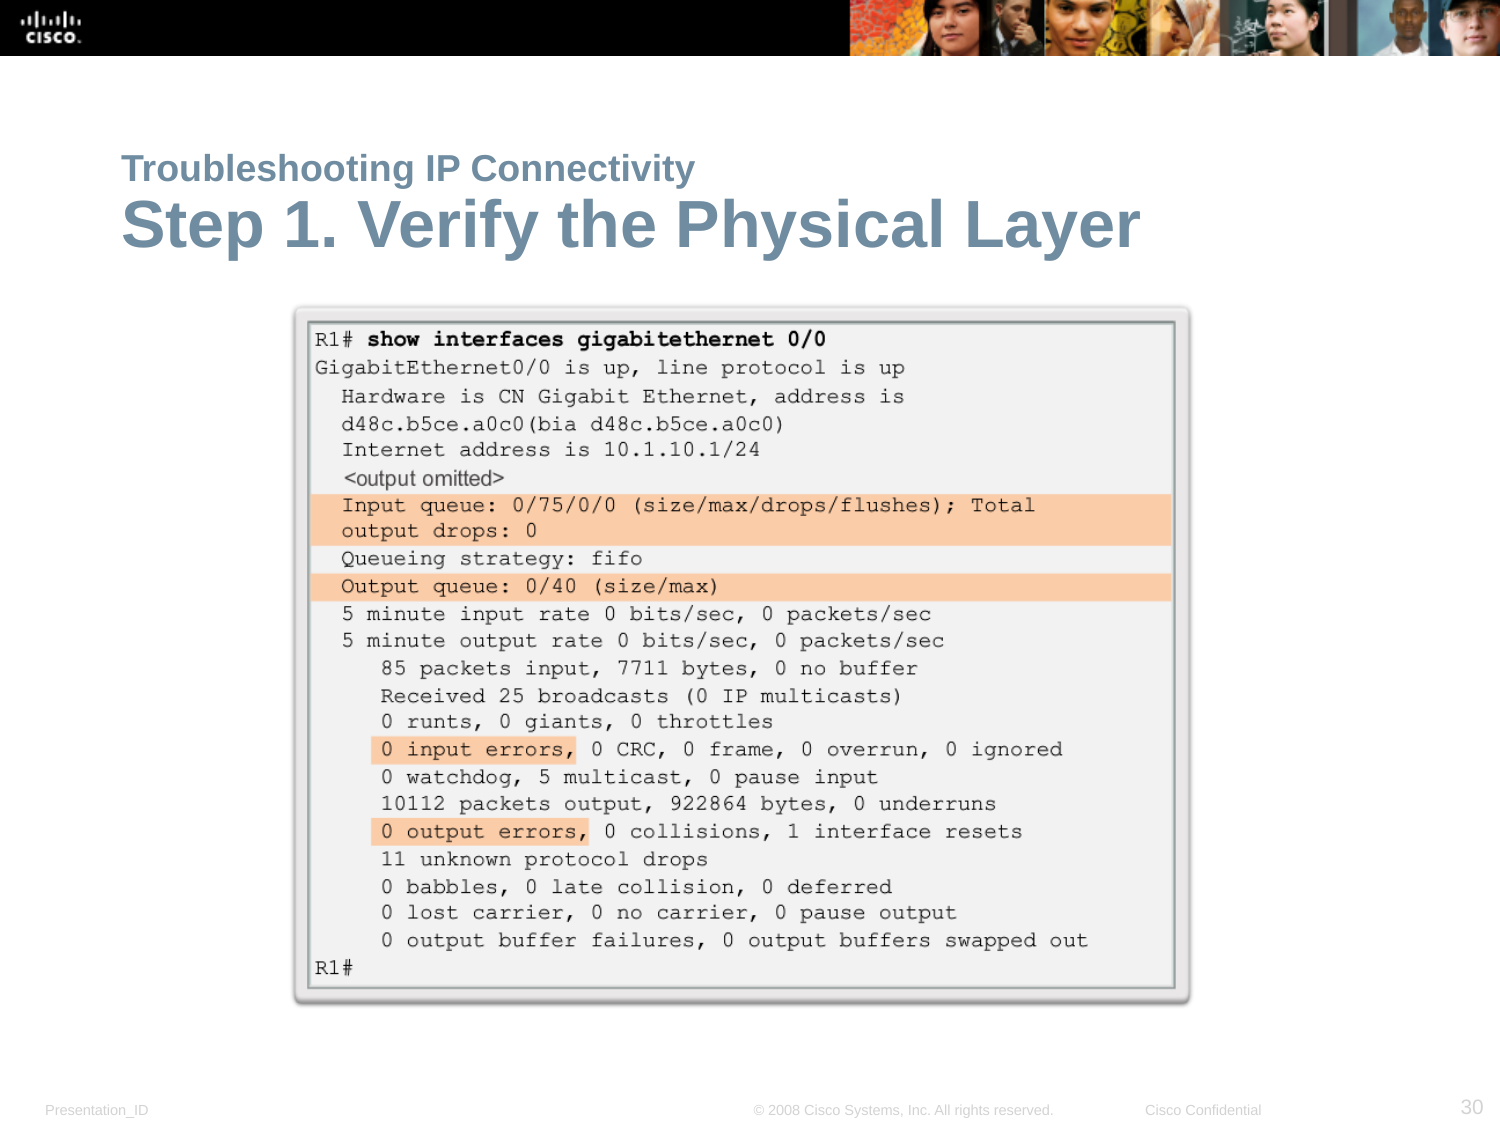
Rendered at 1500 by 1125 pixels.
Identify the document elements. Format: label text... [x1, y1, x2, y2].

picture [0, 0, 1500, 56]
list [93, 295, 1397, 1018]
title Troubleshooting IP Connectivity Step 1. Verify the Physical Layer [107, 130, 1444, 269]
